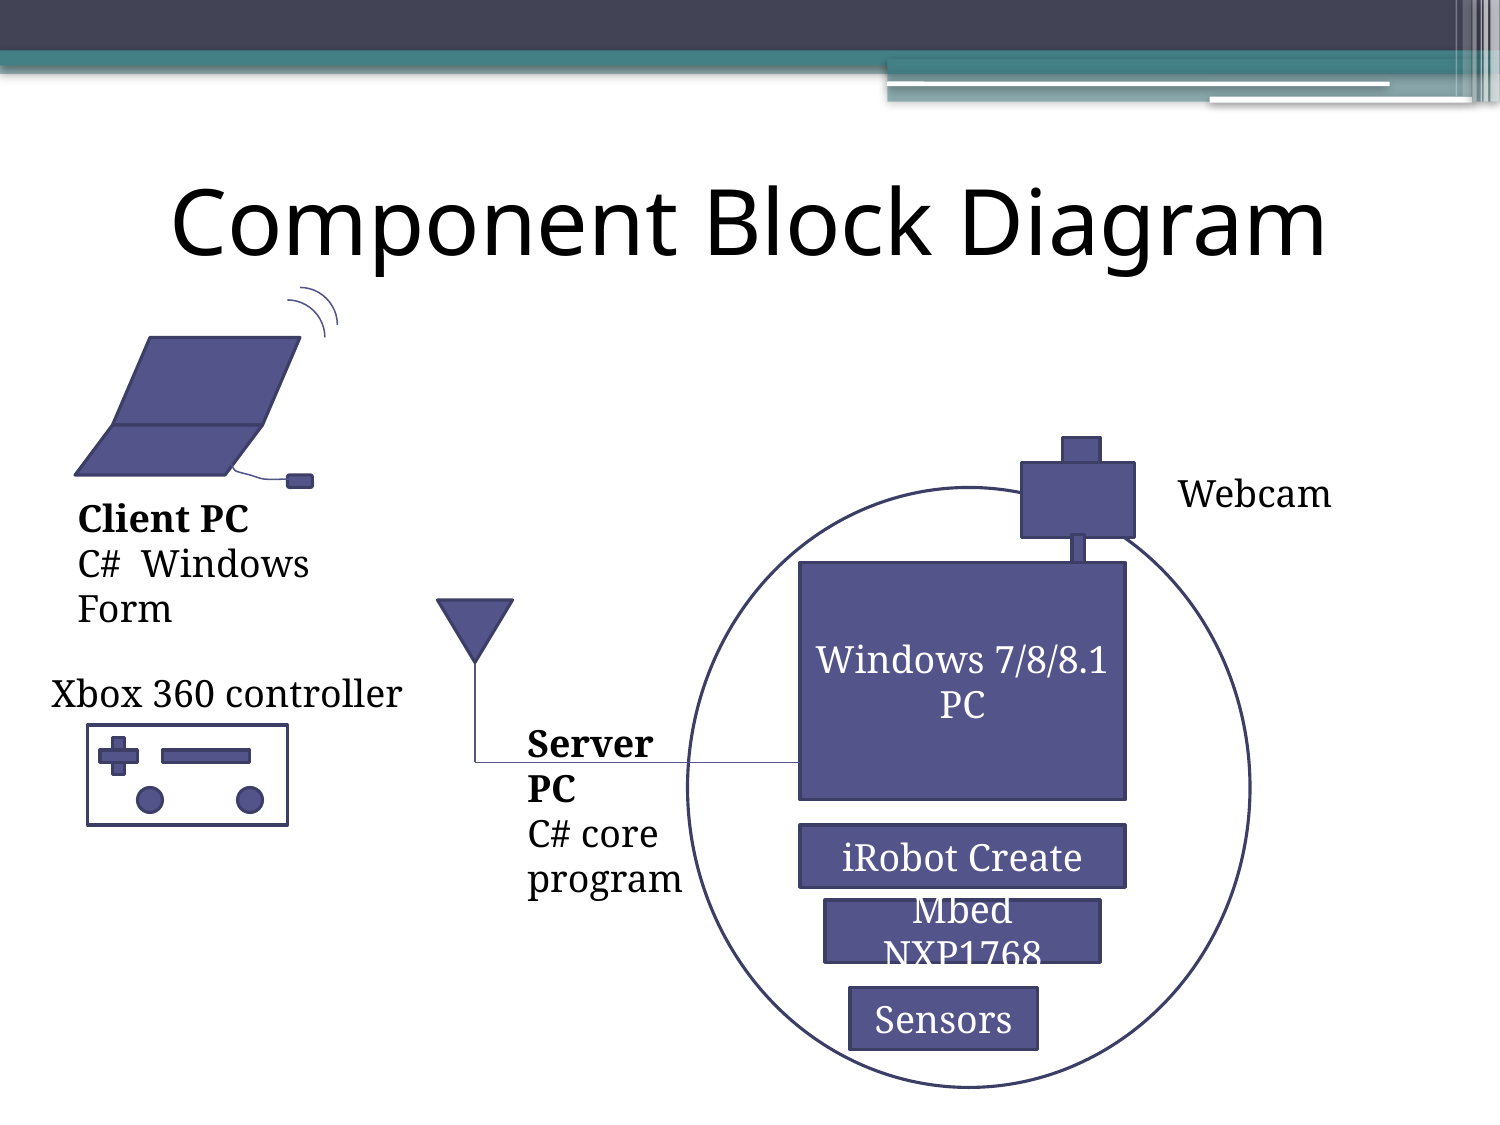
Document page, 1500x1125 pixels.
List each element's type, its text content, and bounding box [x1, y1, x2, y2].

text_box [299, 313, 339, 325]
text_box [111, 335, 302, 426]
text_box [436, 598, 514, 664]
text_box Component Block Diagram [74, 125, 1425, 313]
text_box [62, 75, 1413, 263]
text_box [287, 313, 326, 338]
text_box [86, 723, 289, 827]
text_box [73, 423, 264, 477]
text_box Webcam [1162, 462, 1347, 523]
text_box [1020, 461, 1136, 539]
text_box [161, 748, 251, 764]
text_box [230, 464, 290, 481]
text_box Server PC C# core program [512, 772, 700, 908]
text_box Sensors [848, 986, 1039, 1051]
text_box Mbed NXP1768 [823, 898, 1102, 964]
text_box iRobot Create [798, 823, 1127, 889]
text_box [1061, 436, 1102, 464]
text_box [1070, 533, 1086, 564]
text_box Server PC C# core program [512, 712, 700, 760]
text_box Client PC C# Windows Form [62, 487, 325, 662]
text_box [700, 539, 1252, 1090]
text_box Windows 7/8/8.1 PC [798, 561, 1127, 801]
text_box [694, 485, 1070, 762]
text_box Xbox 360 controller [36, 662, 419, 723]
text_box [285, 473, 315, 490]
